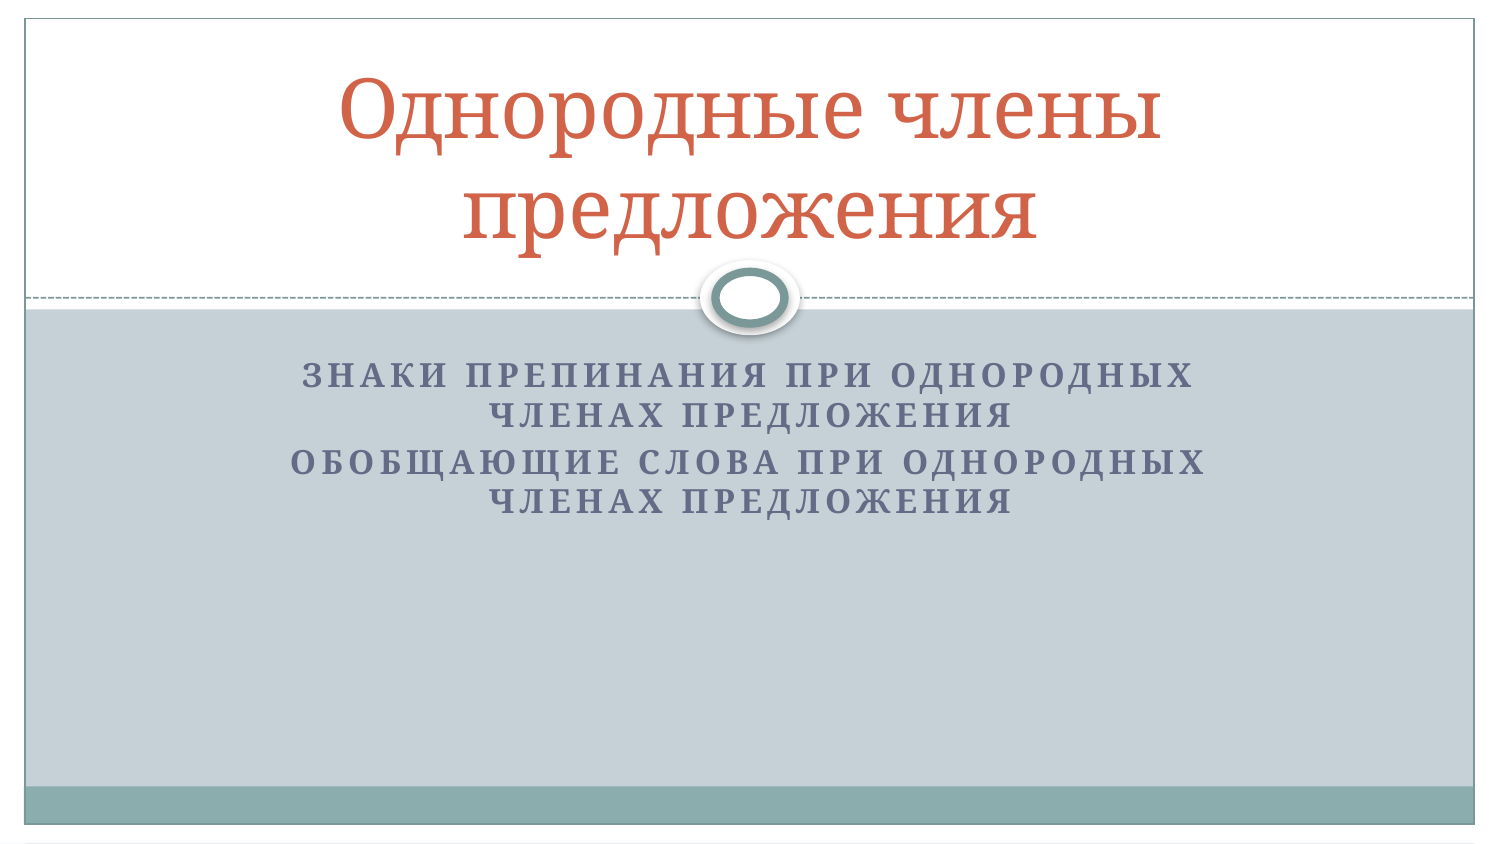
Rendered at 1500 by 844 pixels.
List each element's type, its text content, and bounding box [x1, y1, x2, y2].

subtitle Знаки препинания при однородных членах предложения Обобщающие слова при однородных членах предложения [225, 346, 1275, 563]
title Однородные члены предложения [112, 46, 1388, 263]
